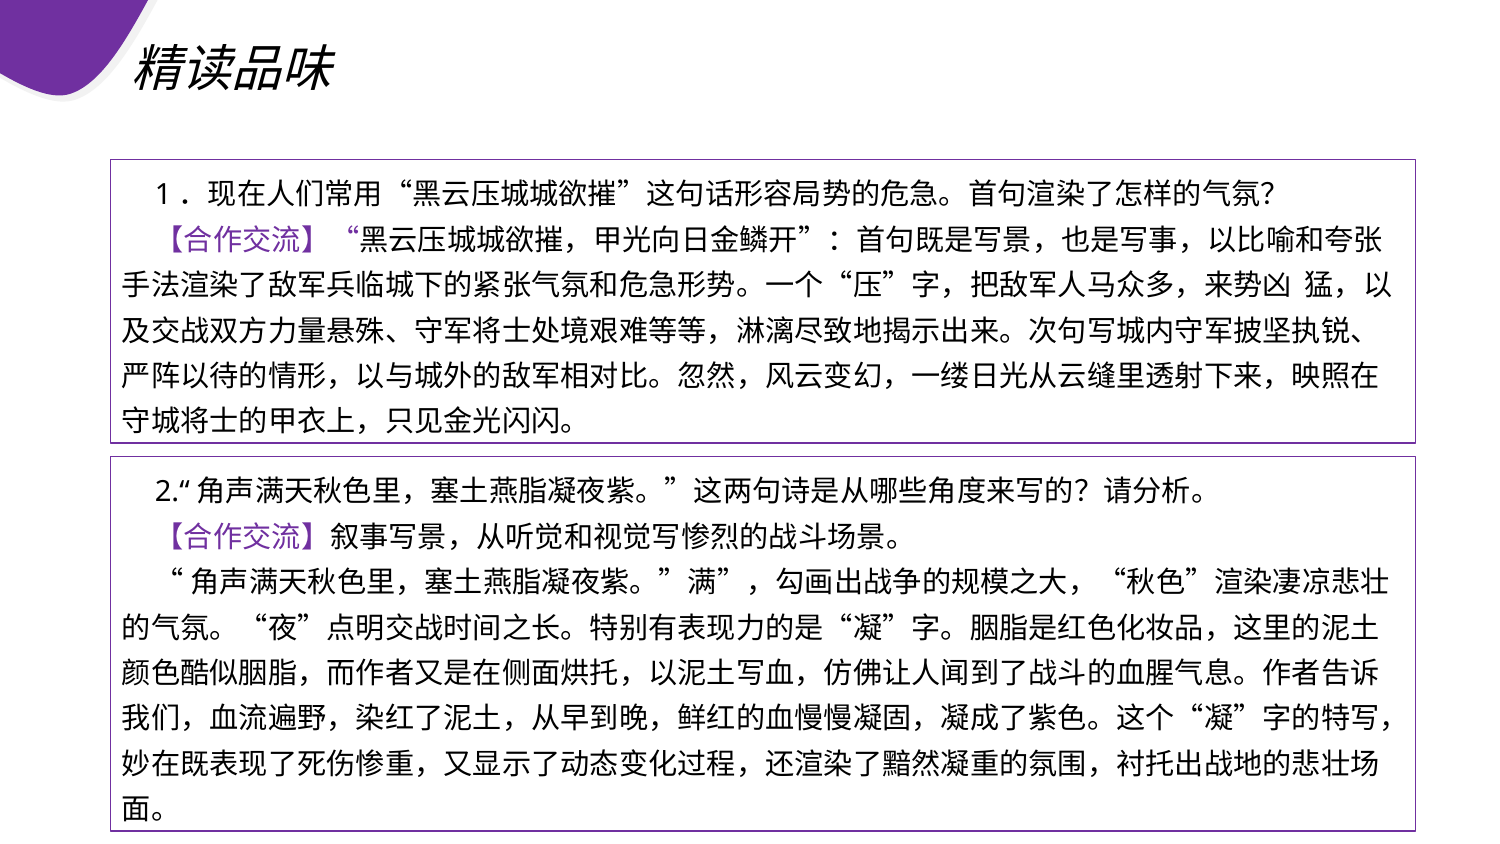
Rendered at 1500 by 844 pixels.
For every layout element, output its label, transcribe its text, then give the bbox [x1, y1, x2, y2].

text_box 2.“角声满天秋色里，塞土燕脂凝夜紫。”这两句诗是从哪些角度来写的？请分析。 【合作交流】叙事写景，从听觉和视觉写惨烈的战斗场景。 “角声满天秋色里，塞土燕脂凝夜紫。”满”，勾画出战争的规模之大，“秋色”渲染凄凉悲壮的气氛。“夜”点明交战时间之长。特别有表现力的是“凝”字。胭脂是红色化妆品，这里的泥土颜色酷似胭脂，而作者又是在侧面烘托，以泥土写血，仿佛让人闻到了战斗的血腥气息。作者告诉我们，血流遍野，染红了泥土，从早到晚，鲜红的血慢慢凝固，凝成了紫色。这个“凝”字的特写，妙在既表现了死伤惨重，又显示了动态变化过程，还渲染了黯然凝重的氛围，衬托出战地的悲壮场面。 [110, 456, 1416, 832]
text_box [0, 0, 158, 102]
text_box 1．现在人们常用“黑云压城城欲摧”这句话形容局势的危急。首句渲染了怎样的气氛？ 【合作交流】“黑云压城城欲摧，甲光向日金鳞开”：首句既是写景，也是写事，以比喻和夸张手法渲染了敌军兵临城下的紧张气氛和危急形势。一个“压”字，把敌军人马众多，来势凶 猛，以及交战双方力量悬殊、守军将士处境艰难等等，淋漓尽致地揭示出来。次句写城内守军披坚执锐、严阵以待的情形，以与城外的敌军相对比。忽然，风云变幻，一缕日光从云缝里透射下来，映照在守城将士的甲衣上，只见金光闪闪。 [110, 159, 1416, 444]
text_box 精读品味 [158, 30, 397, 102]
